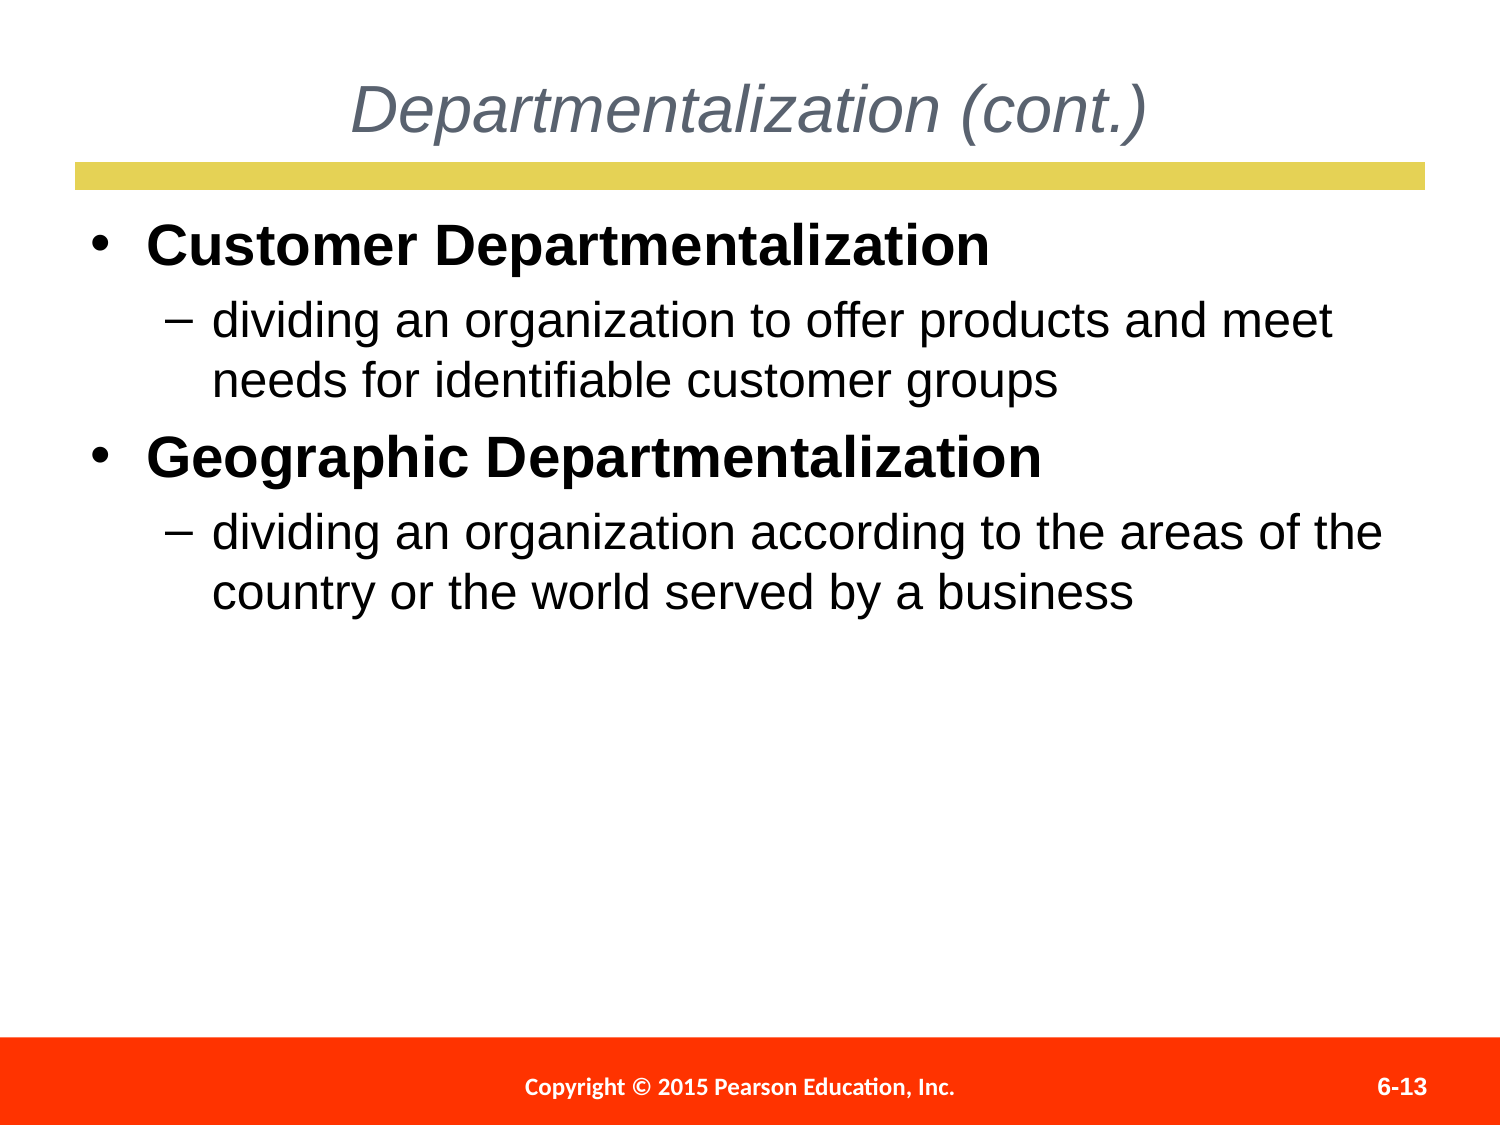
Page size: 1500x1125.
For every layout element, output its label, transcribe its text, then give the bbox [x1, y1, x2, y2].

list Customer Departmentalization dividing an organization to offer products and meet needs for identifiable customer groups Geographic Departmentalization dividing an organization according to the areas of the country or the world served by a business [74, 199, 1426, 1006]
text_box Departmentalization (cont.) [74, 12, 1425, 200]
